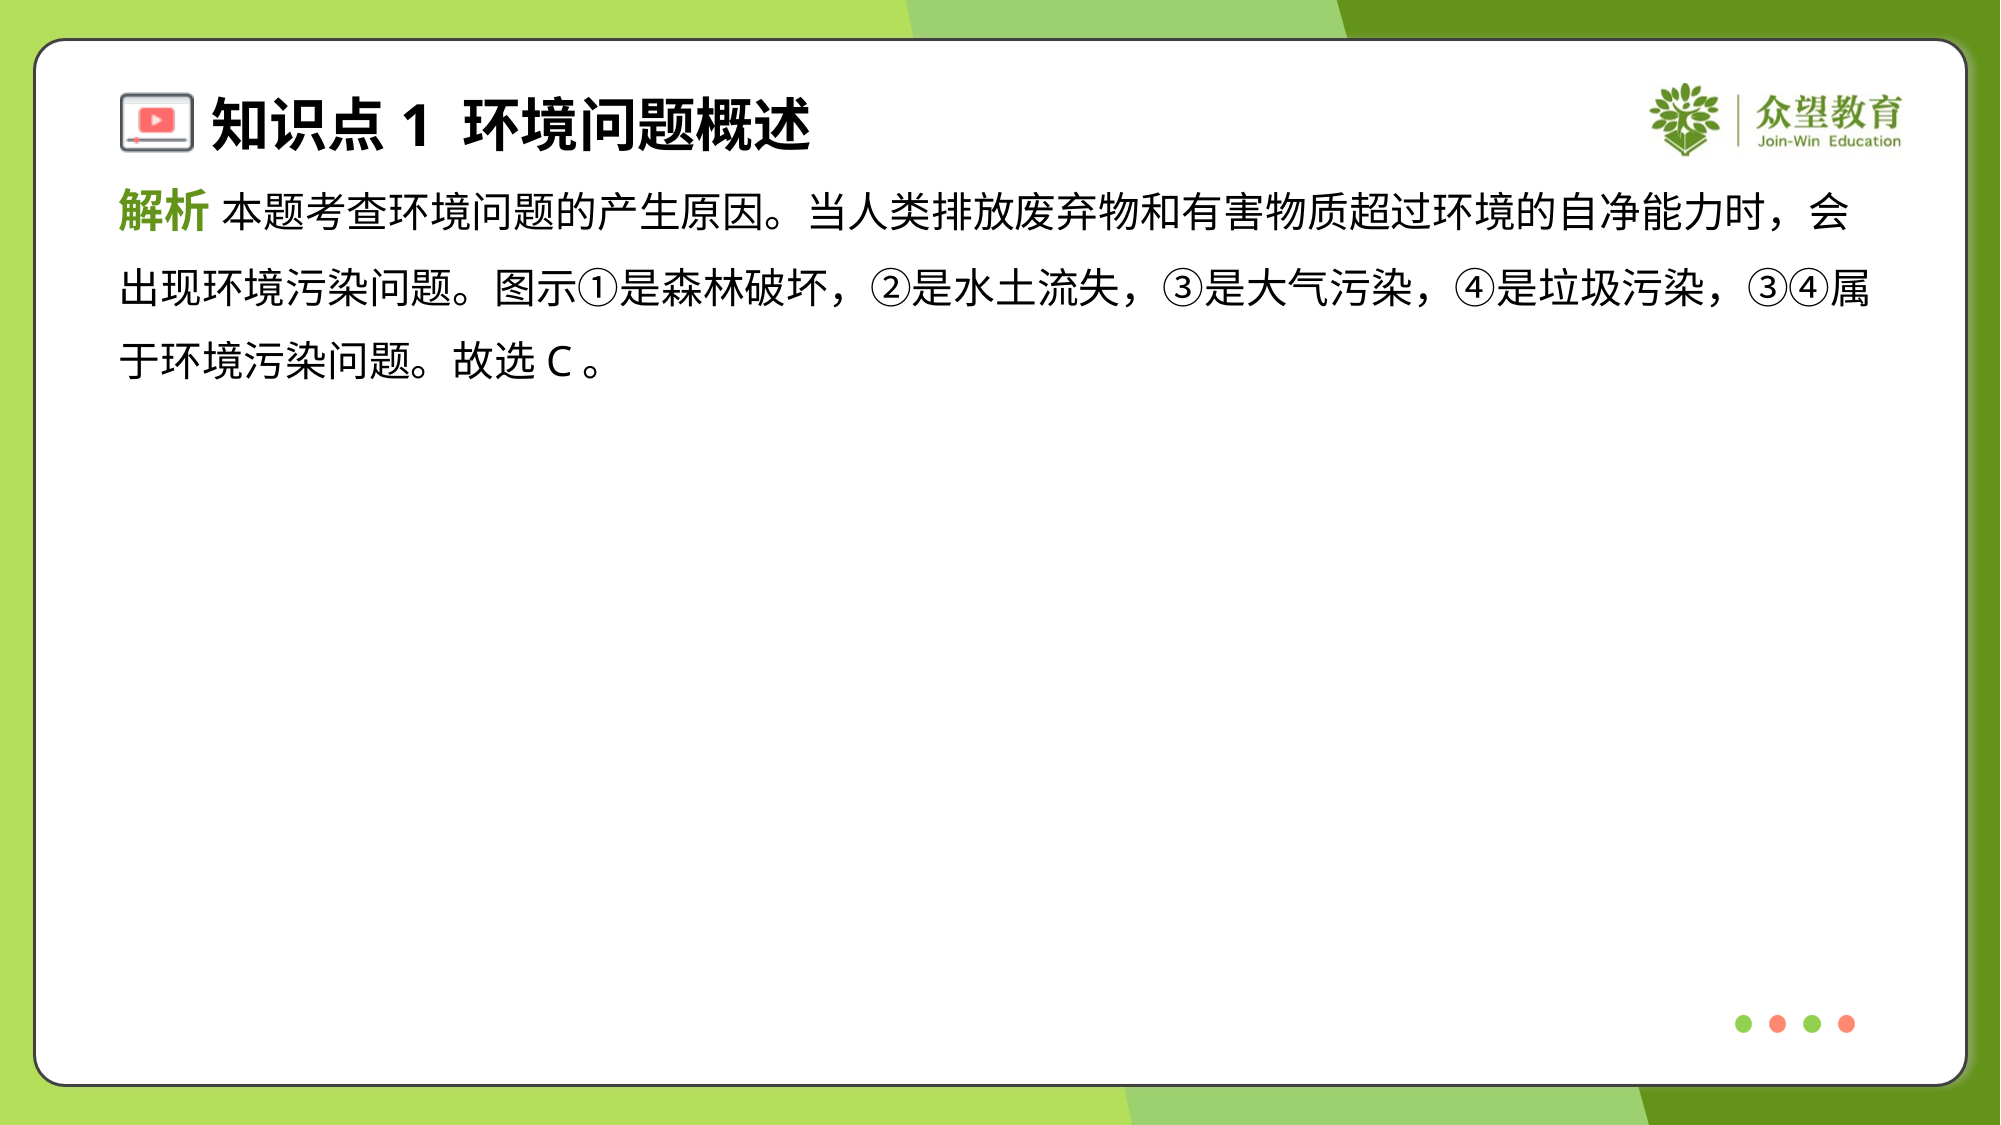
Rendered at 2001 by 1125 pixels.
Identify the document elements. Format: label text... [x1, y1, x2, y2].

text_box 解析 本题考查环境问题的产生原因。当人类排放废弃物和有害物质超过环境的自净能力时，会 出现环境污染问题。图示①是森林破坏，②是水土流失，③是大气污染，④是垃圾污染，③④属 于环境污染问题。故选C。 [118, 159, 1883, 377]
picture [0, 0, 2000, 1125]
